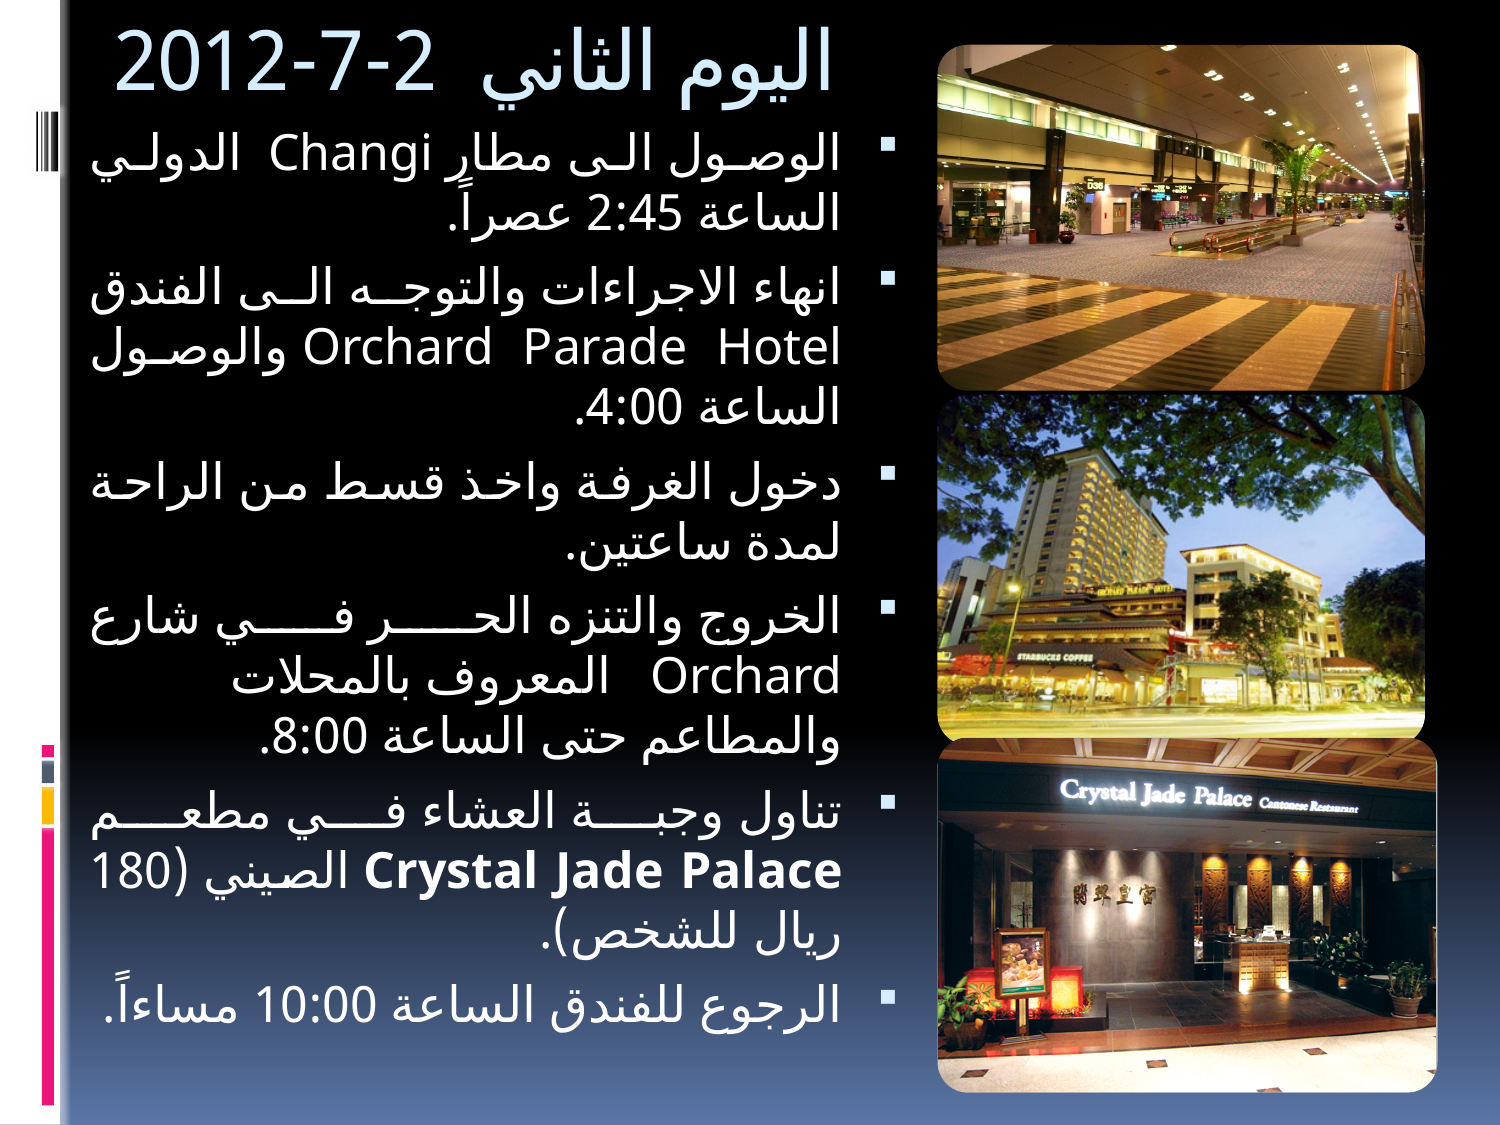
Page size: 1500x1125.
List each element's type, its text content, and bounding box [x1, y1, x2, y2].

list الوصول الى مطار Changi الدولي الساعة 2:45 عصراً. انهاء الاجراءات والتوجه الى الفندق Orchard Parade Hotel والوصول الساعة 4:00. دخول الغرفة واخذ قسط من الراحة لمدة ساعتين. الخروج والتنزه الحر في شارع Orchard المعروف بالمحلات والمطاعم حتى الساعة 8:00. تناول وجبة العشاء في مطعم Crystal Jade Palace الصيني (180 ريال للشخص). الرجوع للفندق الساعة 10:00 مساءاً. [75, 112, 925, 1125]
picture [937, 394, 1426, 729]
picture [937, 736, 1438, 1094]
title اليوم الثاني 2-7-2012 [0, 0, 1138, 150]
picture [937, 44, 1426, 387]
